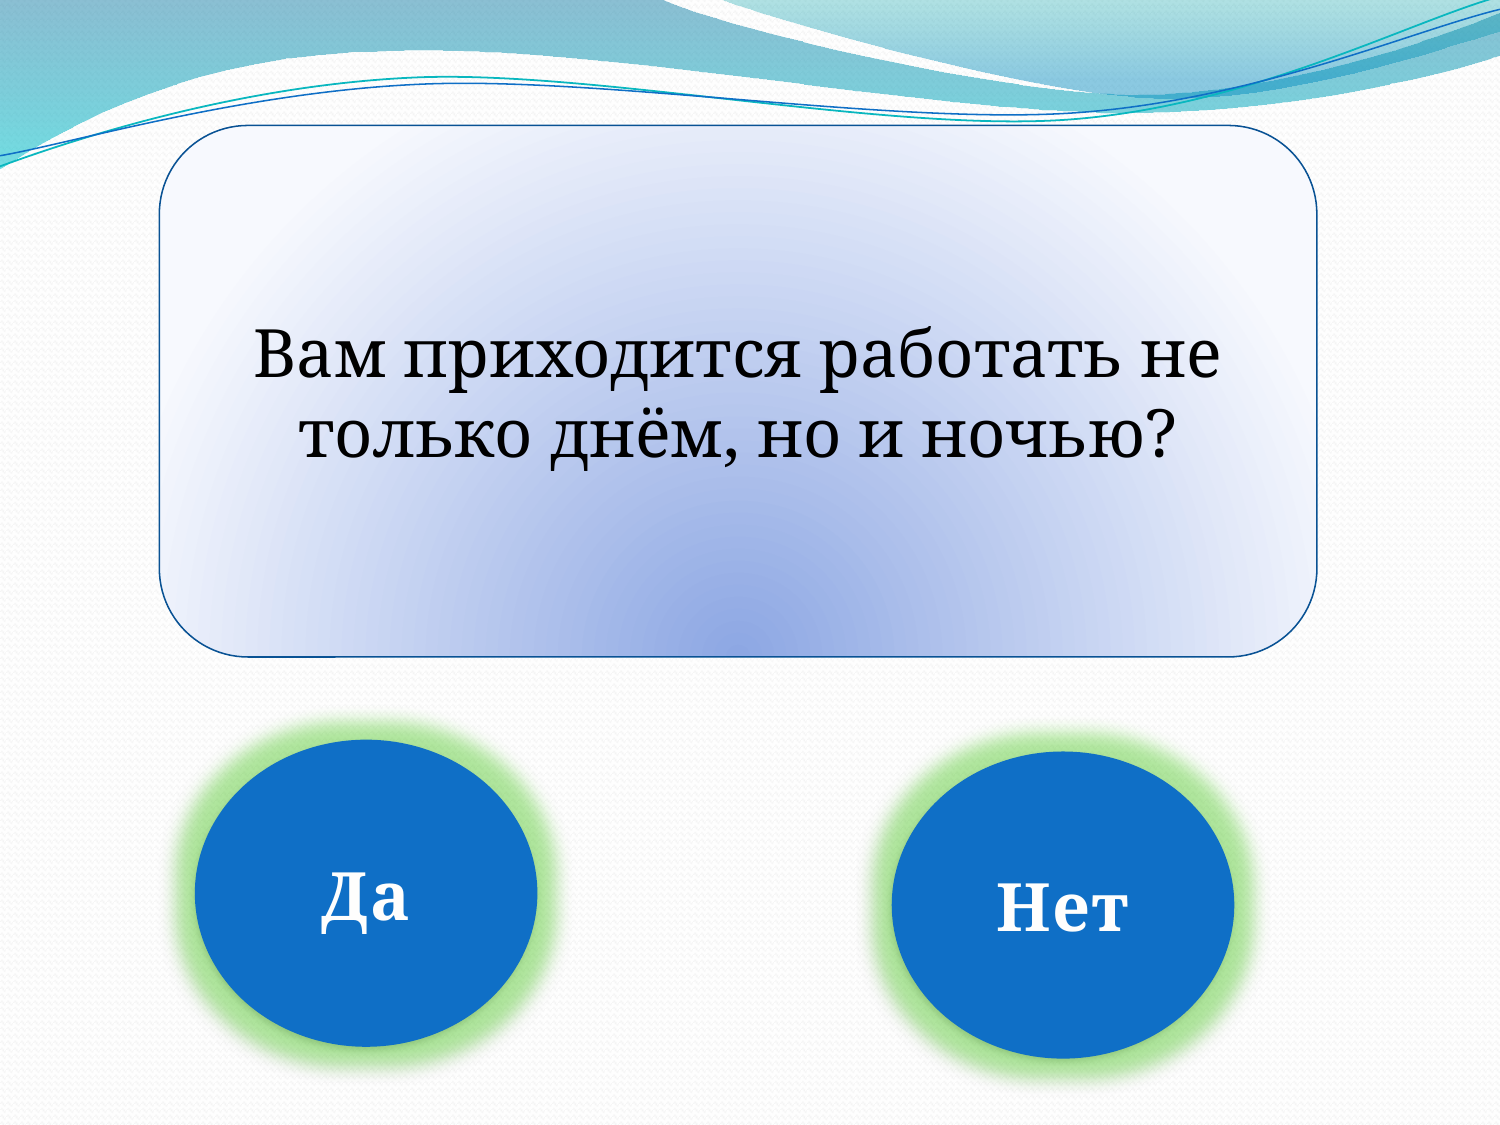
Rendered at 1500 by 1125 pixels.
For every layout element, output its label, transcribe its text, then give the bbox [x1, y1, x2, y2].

text_box Вам приходится работать не только днём, но и ночью? [158, 124, 1318, 658]
text_box Нет [889, 749, 1237, 1061]
text_box Да [192, 737, 540, 1049]
